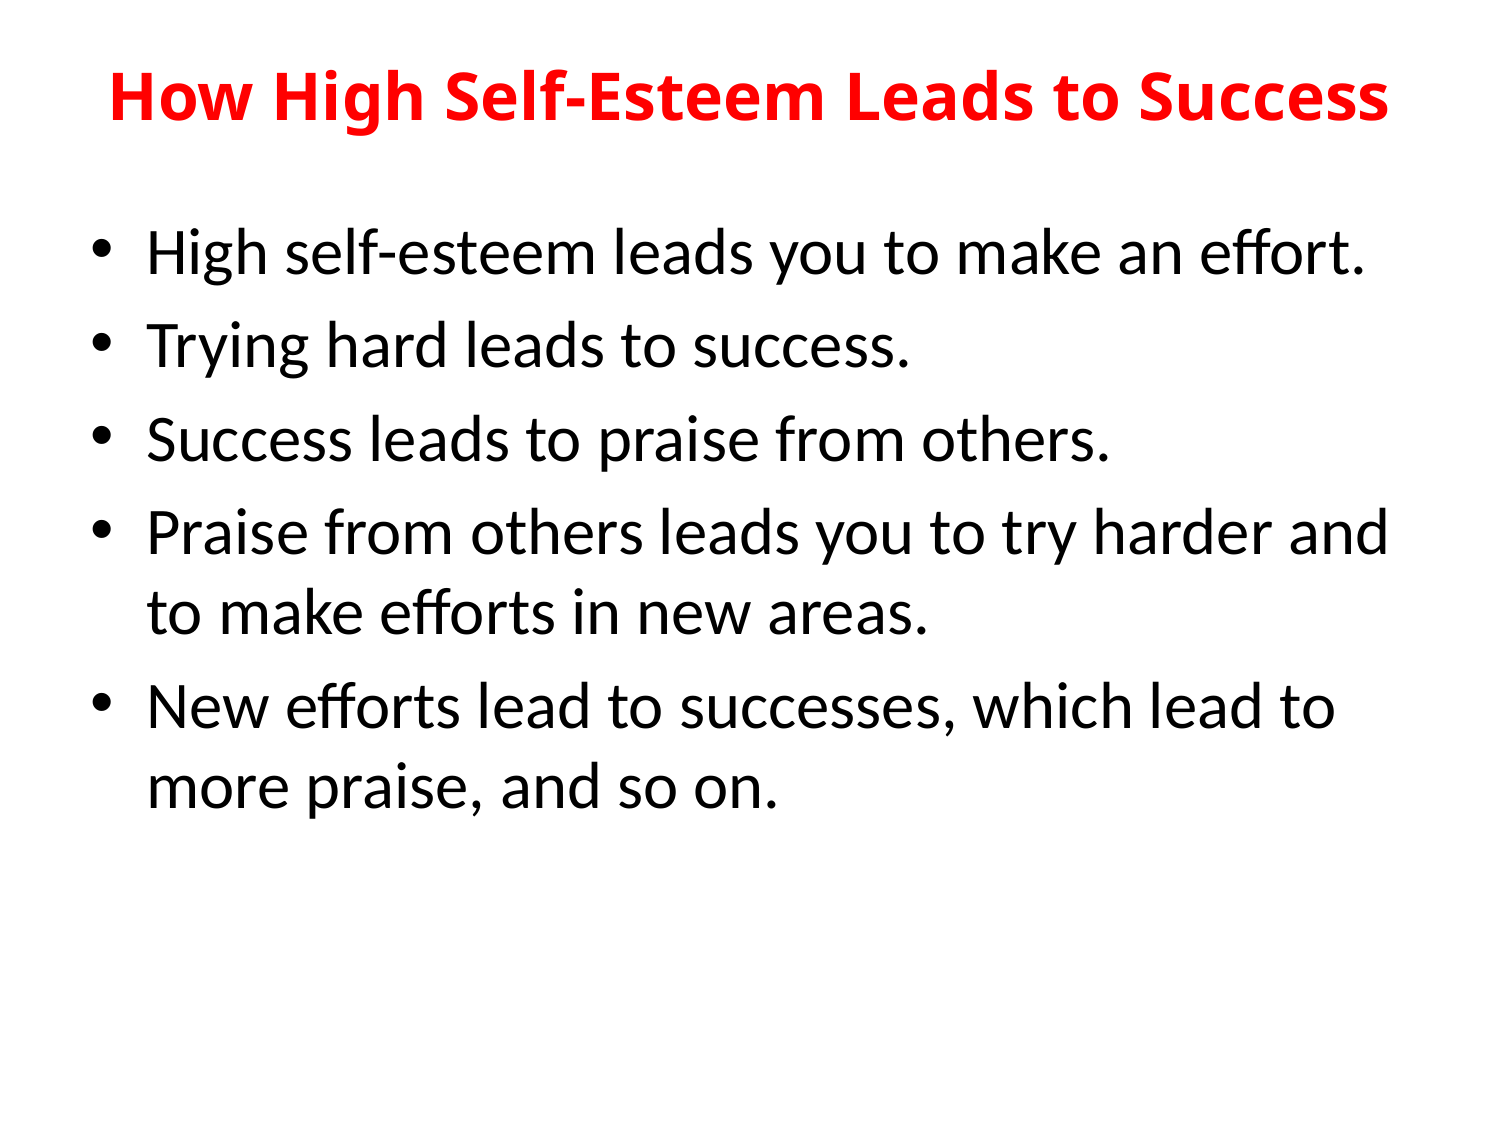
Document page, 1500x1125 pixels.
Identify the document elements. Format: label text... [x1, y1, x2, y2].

title How High Self-Esteem Leads to Success [75, 37, 1425, 150]
list High self-esteem leads you to make an effort. Trying hard leads to success. Success leads to praise from others. Praise from others leads you to try harder and to make efforts in new areas. New efforts lead to successes, which lead to more praise, and so on. [75, 200, 1425, 1005]
